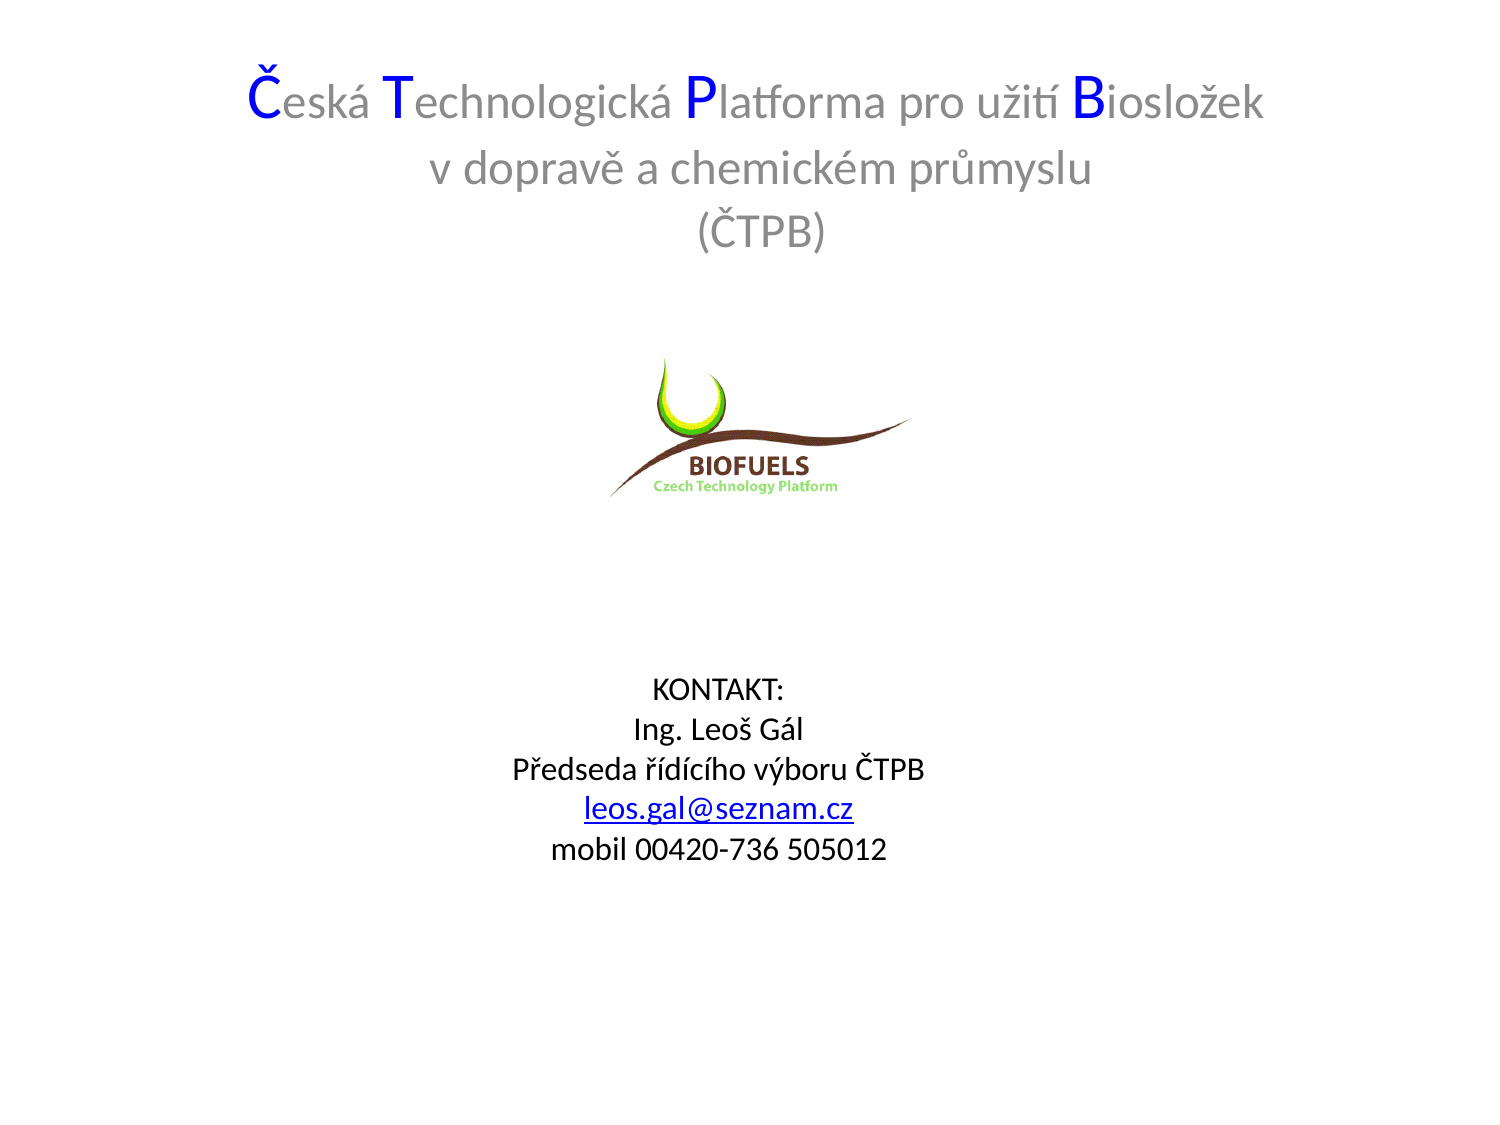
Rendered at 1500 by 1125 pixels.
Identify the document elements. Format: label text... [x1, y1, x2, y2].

text_box KONTAKT: Ing. Leoš Gál Předseda řídícího výboru ČTPB leos.gal@seznam.cz mobil 00420-736 505012 [470, 656, 967, 917]
picture [587, 337, 937, 516]
text_box Česká Technologická Platforma pro užití Biosložek v dopravě a chemickém průmyslu (ČTPB) [41, 54, 1483, 267]
